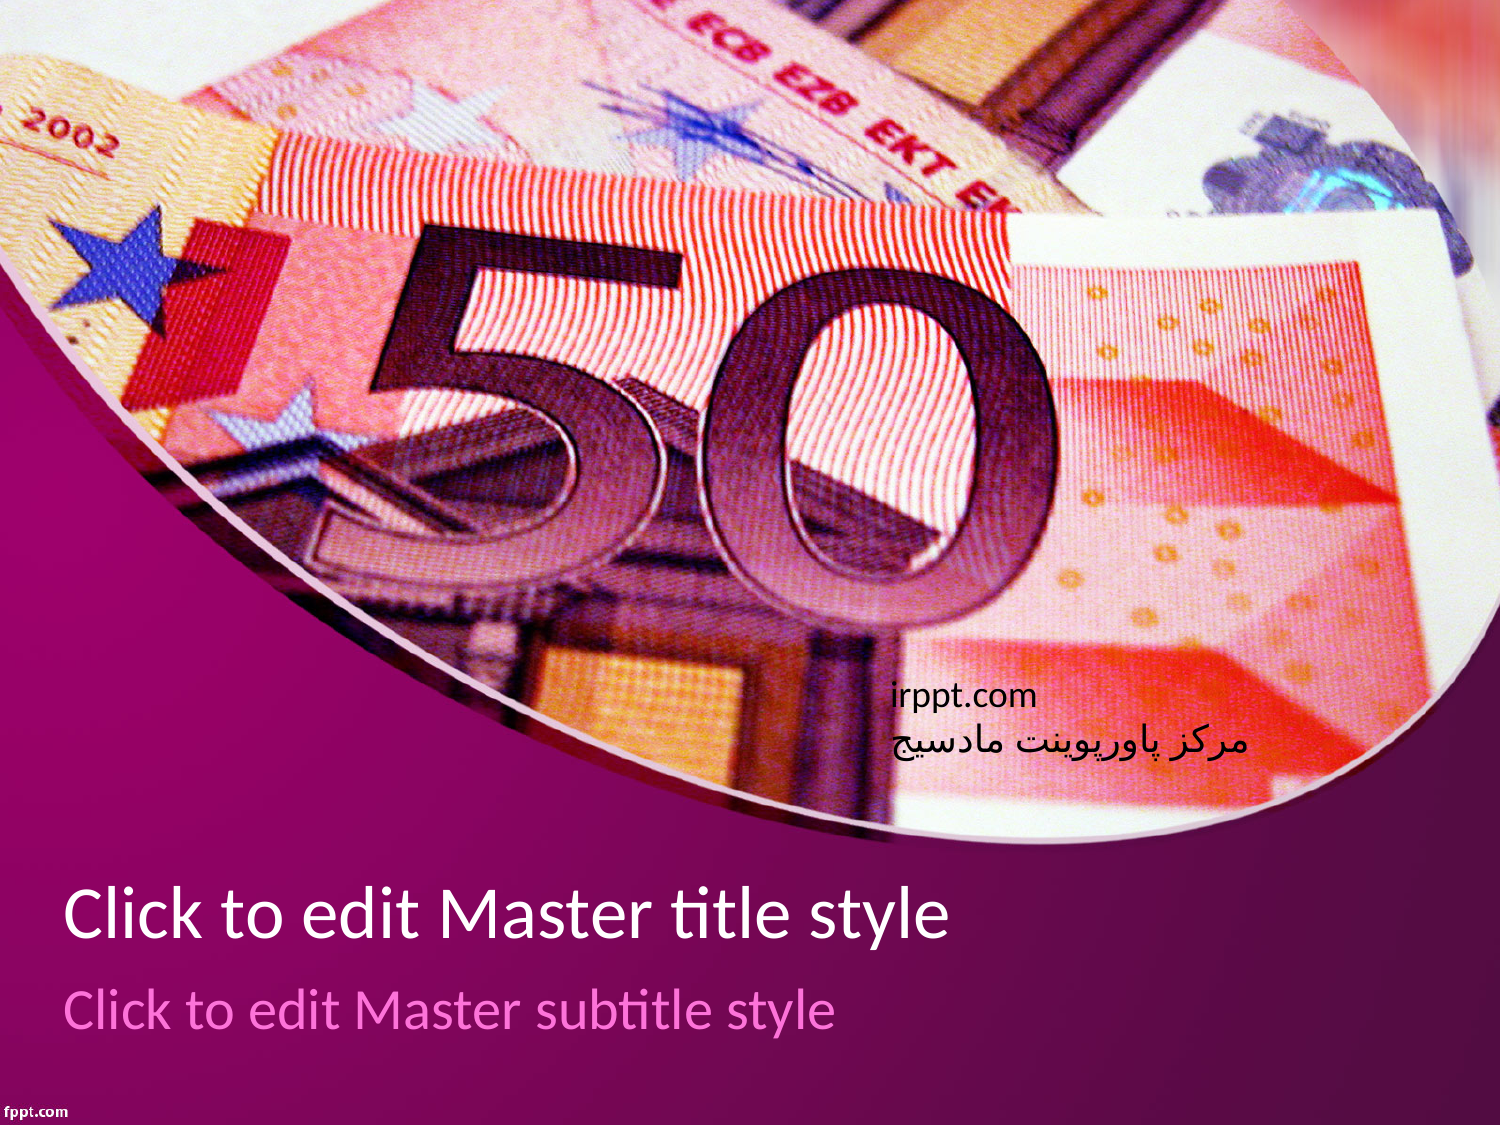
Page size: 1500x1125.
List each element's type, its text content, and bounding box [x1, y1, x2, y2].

subtitle Click to edit Master subtitle style [48, 963, 1099, 1125]
title Click to edit Master title style [48, 838, 1324, 979]
text_box irppt.com مرکز پاورپوینت مادسیج [875, 662, 1500, 768]
picture [0, 0, 1500, 1125]
